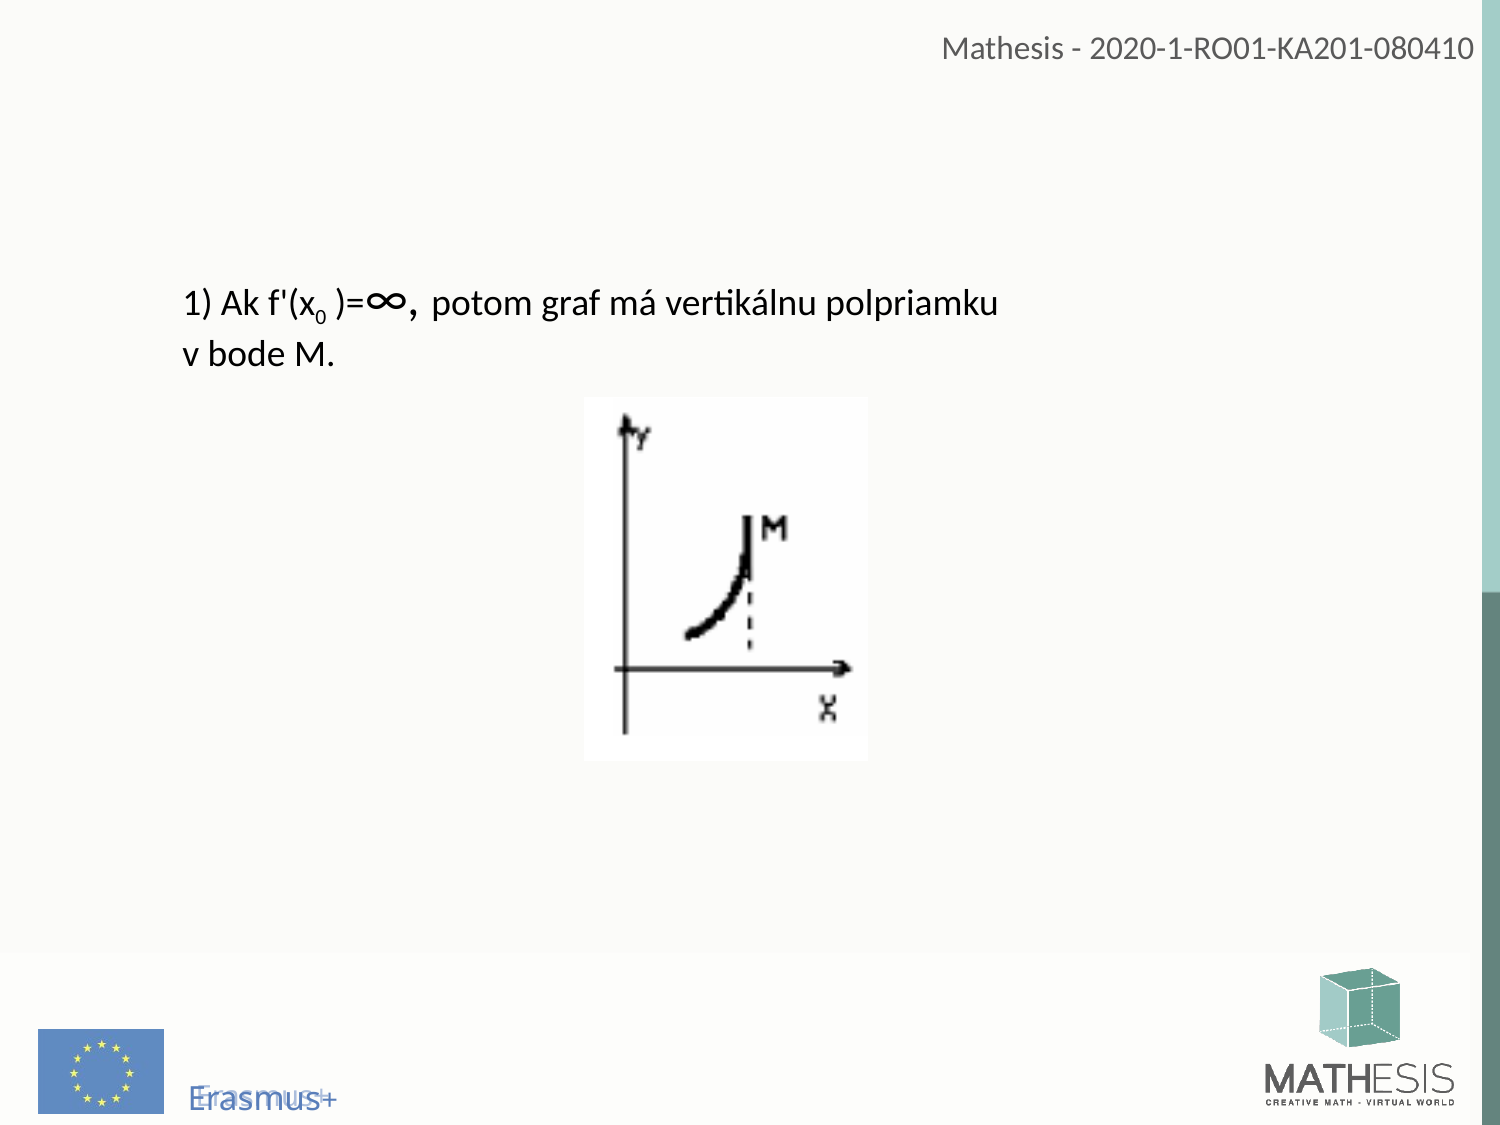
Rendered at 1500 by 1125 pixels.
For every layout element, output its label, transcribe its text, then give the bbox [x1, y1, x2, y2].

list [584, 396, 869, 761]
text_box 1) Ak f'(x0 )=∞, potom graf má vertikálnu polpriamku v bode M. [167, 258, 1015, 382]
